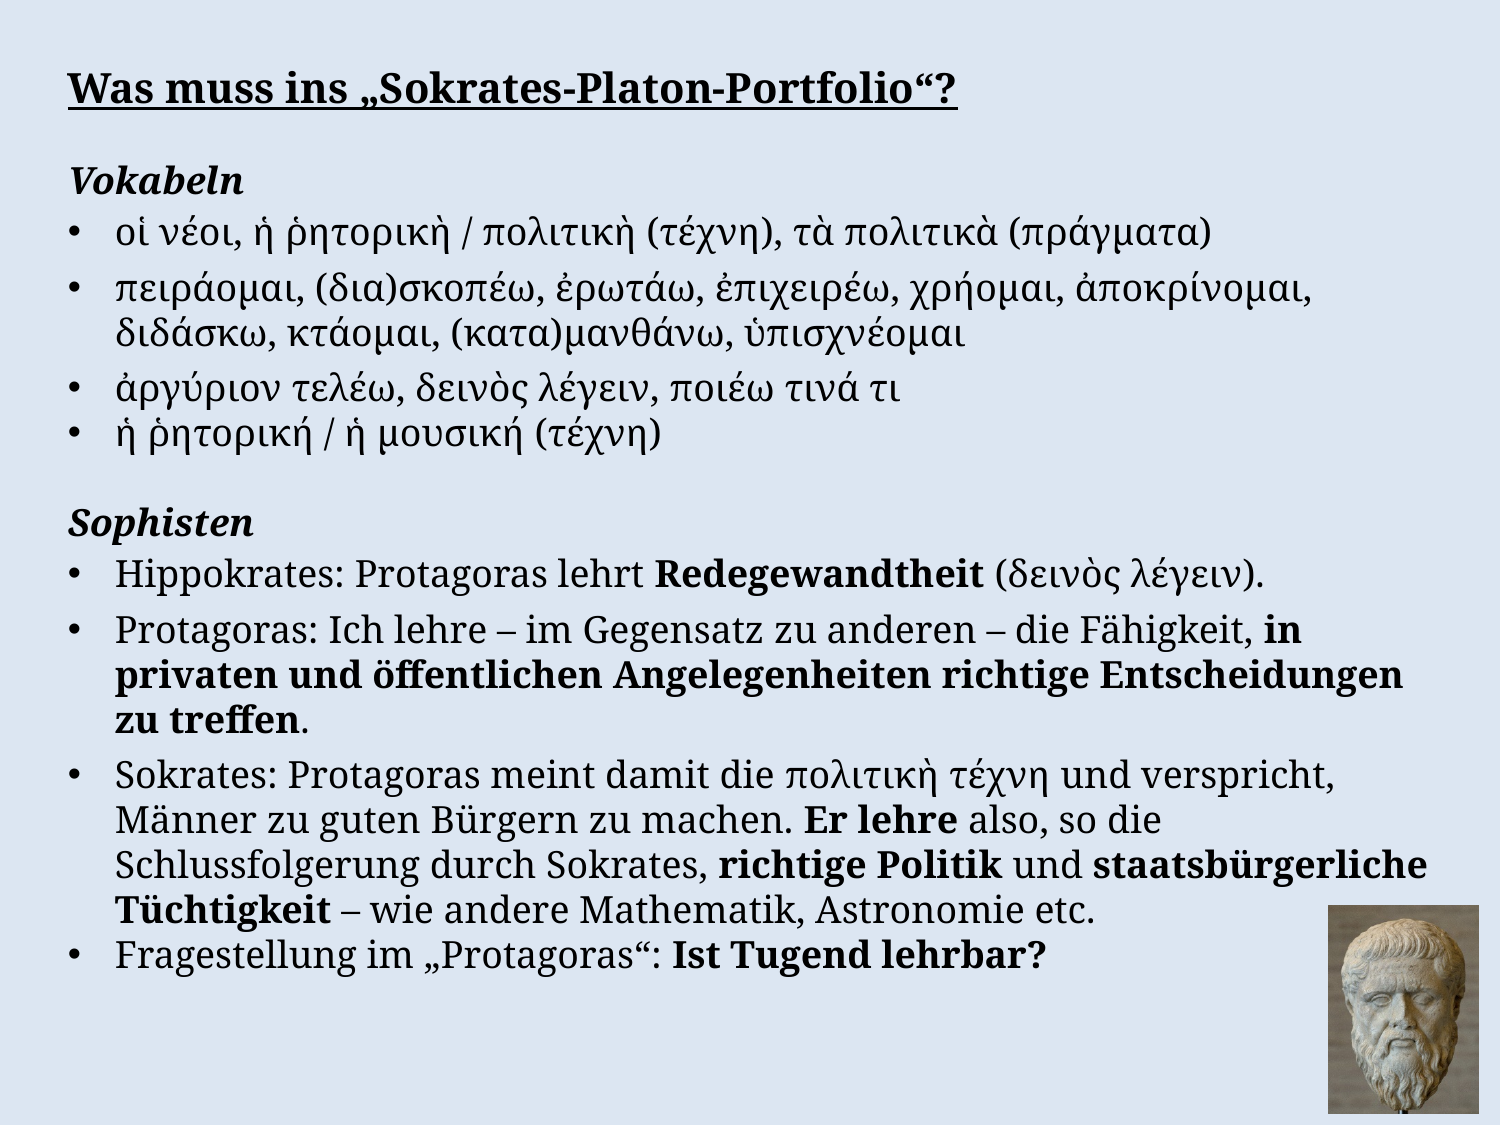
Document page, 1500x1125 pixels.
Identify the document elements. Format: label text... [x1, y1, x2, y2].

picture [1328, 904, 1479, 1114]
text_box Was muss ins „Sokrates-Platon-Portfolio“? Vokabeln οἱ νέοι, ἡ ῥητορικὴ / πολιτικὴ (τέχνη), τὰ πολιτικὰ (πράγματα) πειράομαι, (δια)σκοπέω, ἐρωτάω, ἐπιχειρέω, χρήομαι, ἀποκρίνομαι, διδάσκω, κτάομαι, (κατα)μανθάνω, ὑπισχνέομαι ἀργύριον τελέω, δεινὸς λέγειν, ποιέω τινά τι ἡ ῥητορική / ἡ μουσική (τέχνη) Sophisten Hippokrates: Protagoras lehrt Redegewandtheit (δεινὸς λέγειν). Protagoras: Ich lehre – im Gegensatz zu anderen – die Fähigkeit, in privaten und öffentlichen Angelegenheiten richtige Entscheidungen zu treffen. Sokrates: Protagoras meint damit die πολιτικὴ τέχνη und verspricht, Männer zu guten Bürgern zu machen. Er lehre also, so die Schlussfolgerung durch Sokrates, richtige Politik und staatsbürgerliche Tüchtigkeit – wie andere Mathematik, Astronomie etc. Fragestellung im „Protagoras“: Ist Tugend lehrbar? [53, 54, 1459, 984]
